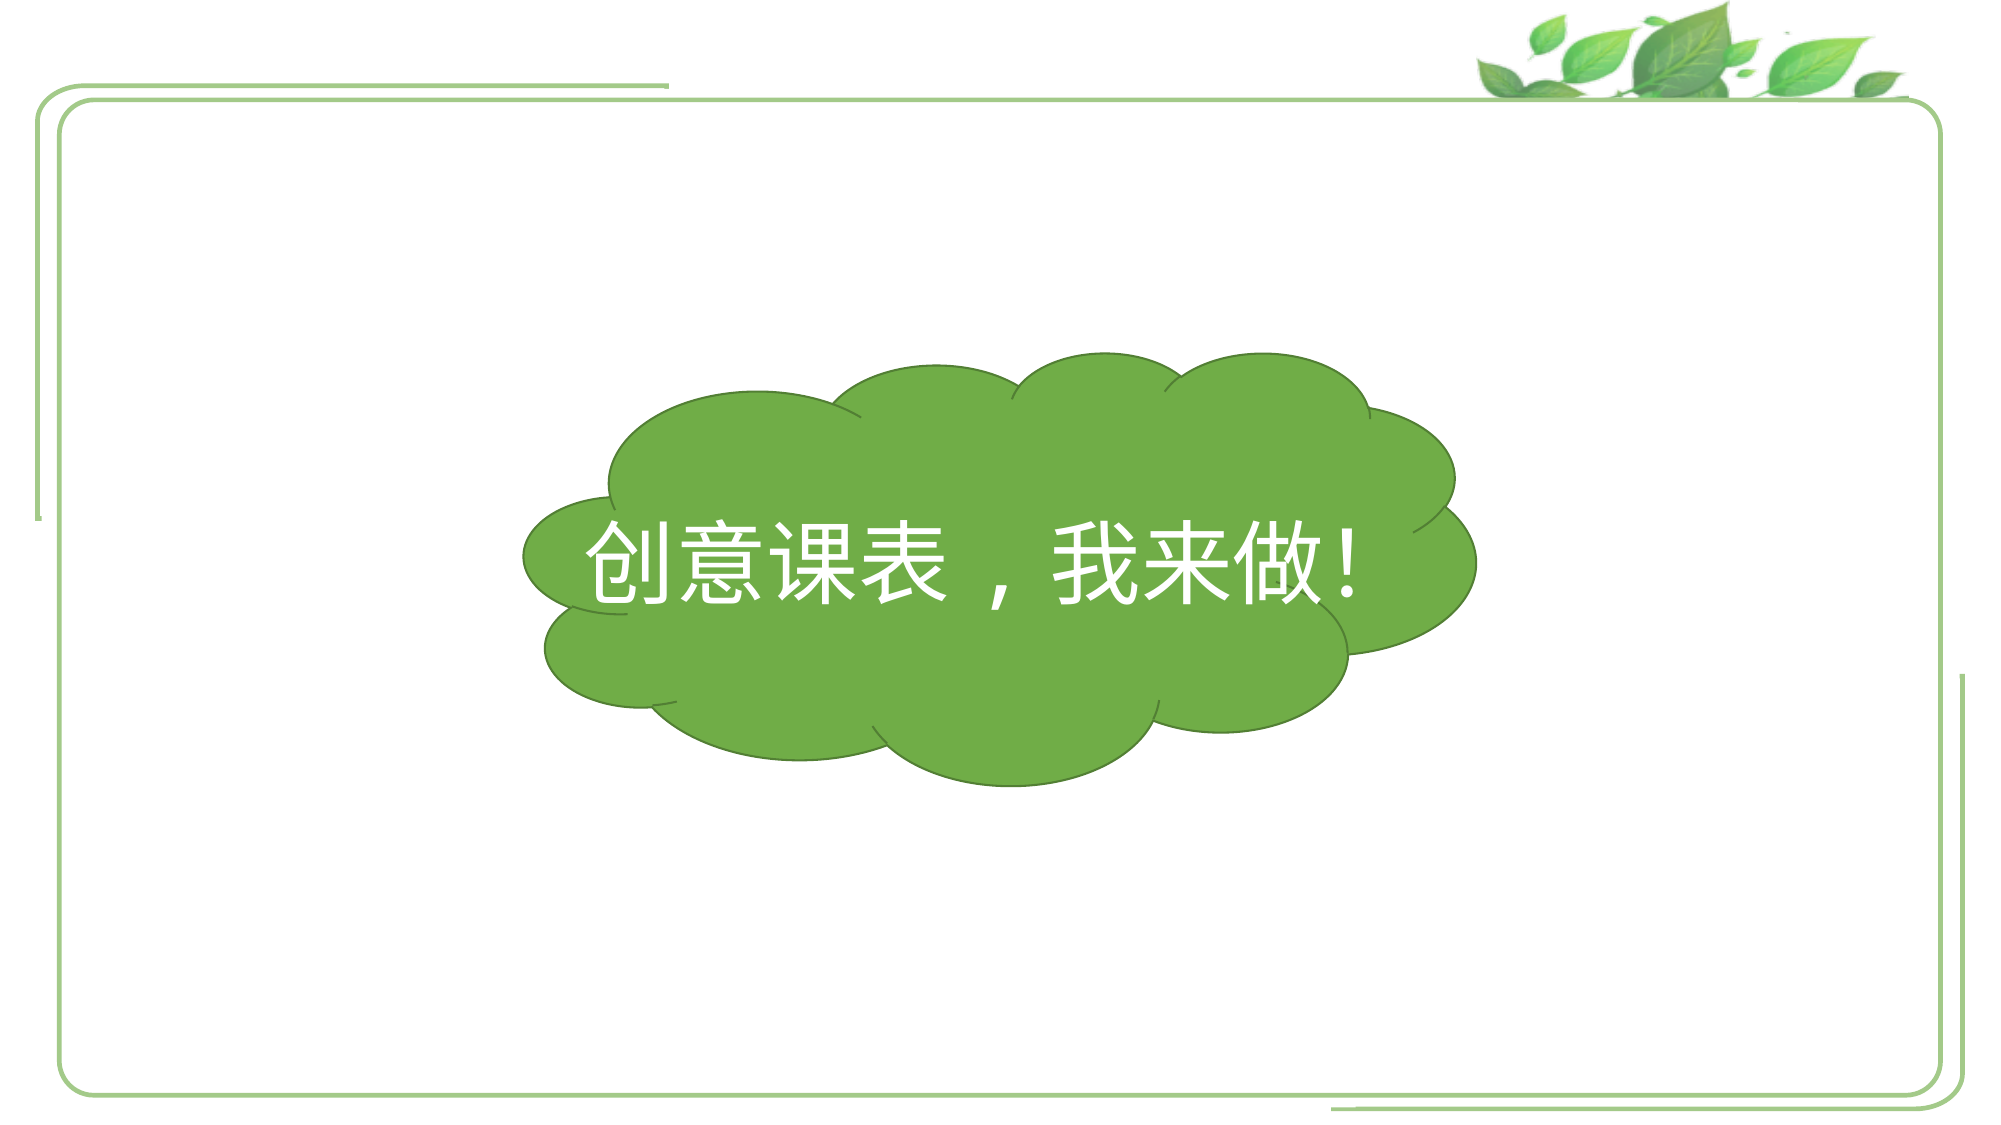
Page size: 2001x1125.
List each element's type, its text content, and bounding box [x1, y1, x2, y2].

text_box [523, 506, 568, 607]
text_box [544, 353, 1477, 787]
text_box 创意课表,我来做！ [568, 498, 1432, 624]
